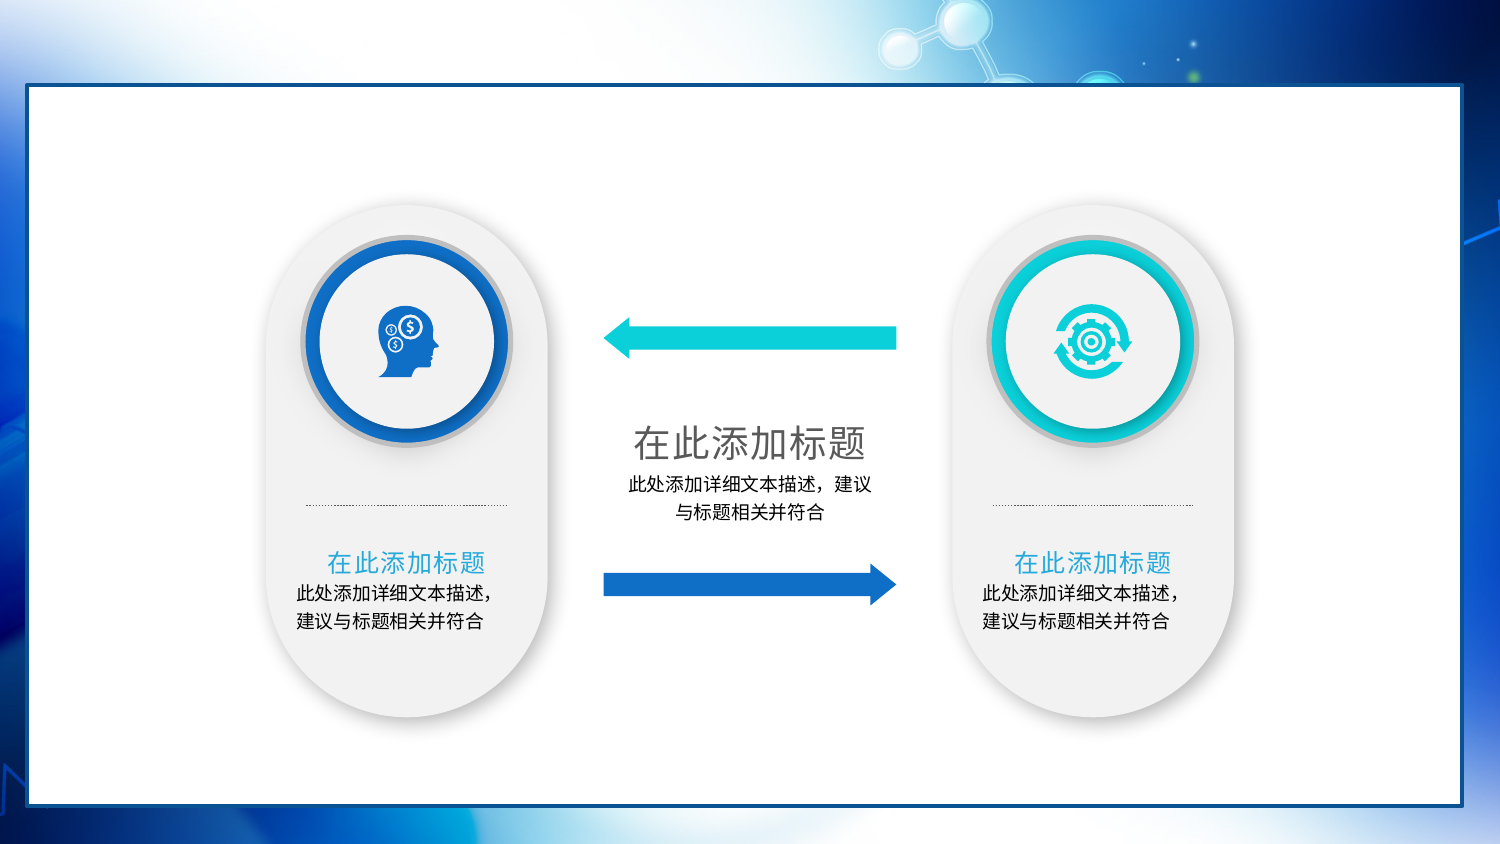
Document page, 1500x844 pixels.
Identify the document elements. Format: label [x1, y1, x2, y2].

text_box [281, 646, 532, 720]
text_box [263, 493, 550, 539]
text_box [378, 305, 443, 378]
text_box [1053, 303, 1133, 379]
text_box [609, 412, 891, 529]
picture [0, 0, 1500, 844]
text_box [968, 646, 1219, 720]
text_box [601, 561, 899, 608]
text_box [950, 493, 1237, 539]
text_box [948, 539, 1238, 638]
text_box [261, 539, 552, 638]
text_box [949, 197, 1237, 485]
text_box [263, 197, 551, 485]
text_box [601, 315, 899, 361]
